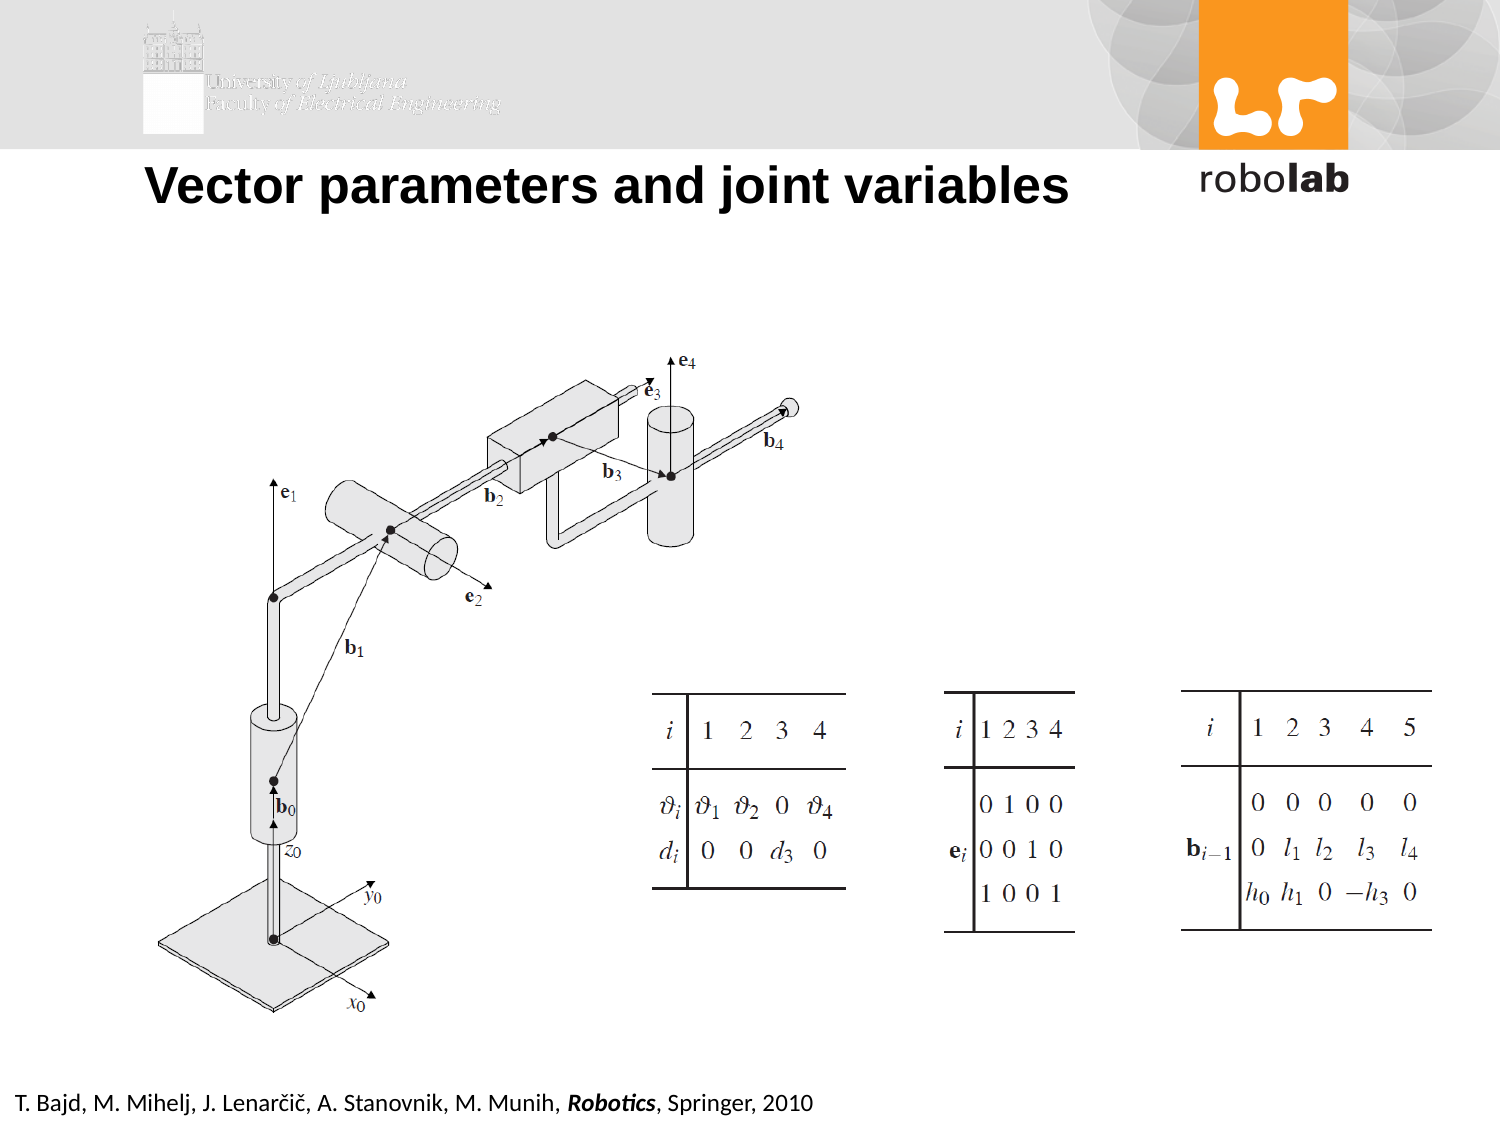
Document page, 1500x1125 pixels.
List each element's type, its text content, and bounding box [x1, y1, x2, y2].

picture [998, 0, 1500, 196]
picture [143, 10, 501, 94]
picture [618, 681, 1139, 943]
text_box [92, 266, 826, 1030]
picture [1174, 684, 1436, 936]
title Vector parameters and joint variables [129, 94, 1311, 272]
